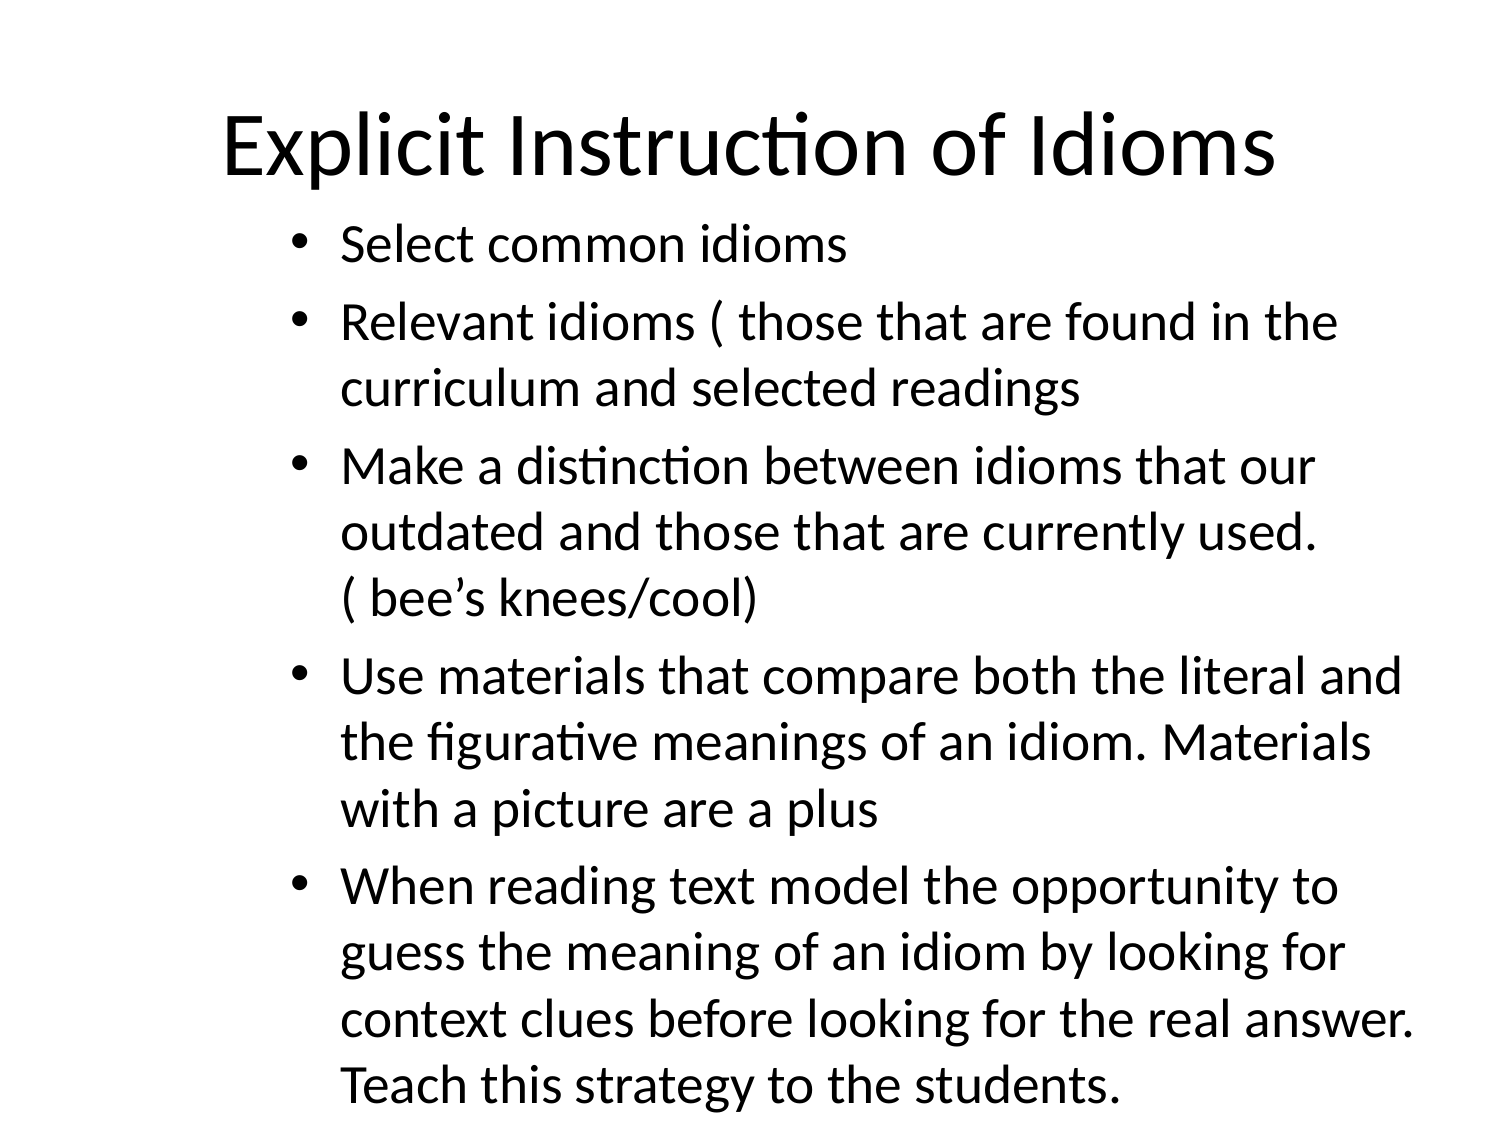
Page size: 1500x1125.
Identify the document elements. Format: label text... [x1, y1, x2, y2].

list Select common idioms Relevant idioms ( those that are found in the curriculum and selected readings Make a distinction between idioms that our outdated and those that are currently used. ( bee’s knees/cool) Use materials that compare both the literal and the figurative meanings of an idiom. Materials with a picture are a plus When reading text model the opportunity to guess the meaning of an idiom by looking for context clues before looking for the real answer. Teach this strategy to the students. [275, 200, 1475, 1125]
title Explicit Instruction of Idioms [75, 45, 1425, 233]
